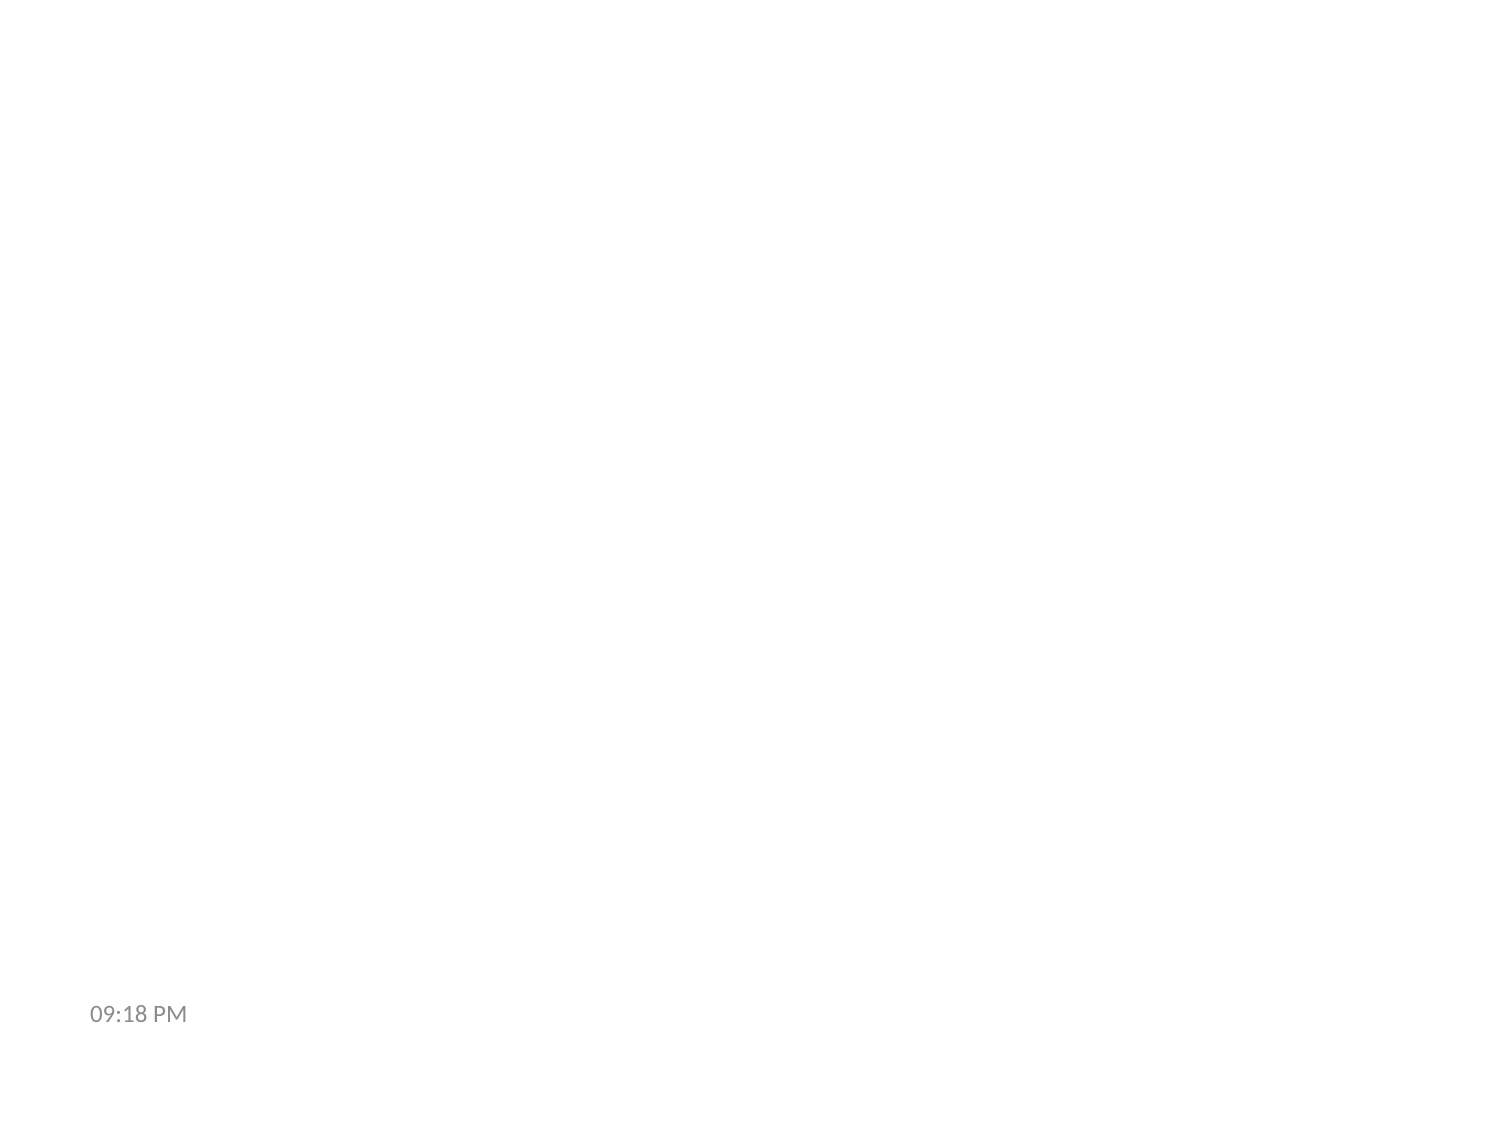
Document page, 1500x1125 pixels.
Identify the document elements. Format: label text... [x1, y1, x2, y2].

text_box 3:35 PM [75, 982, 425, 1043]
